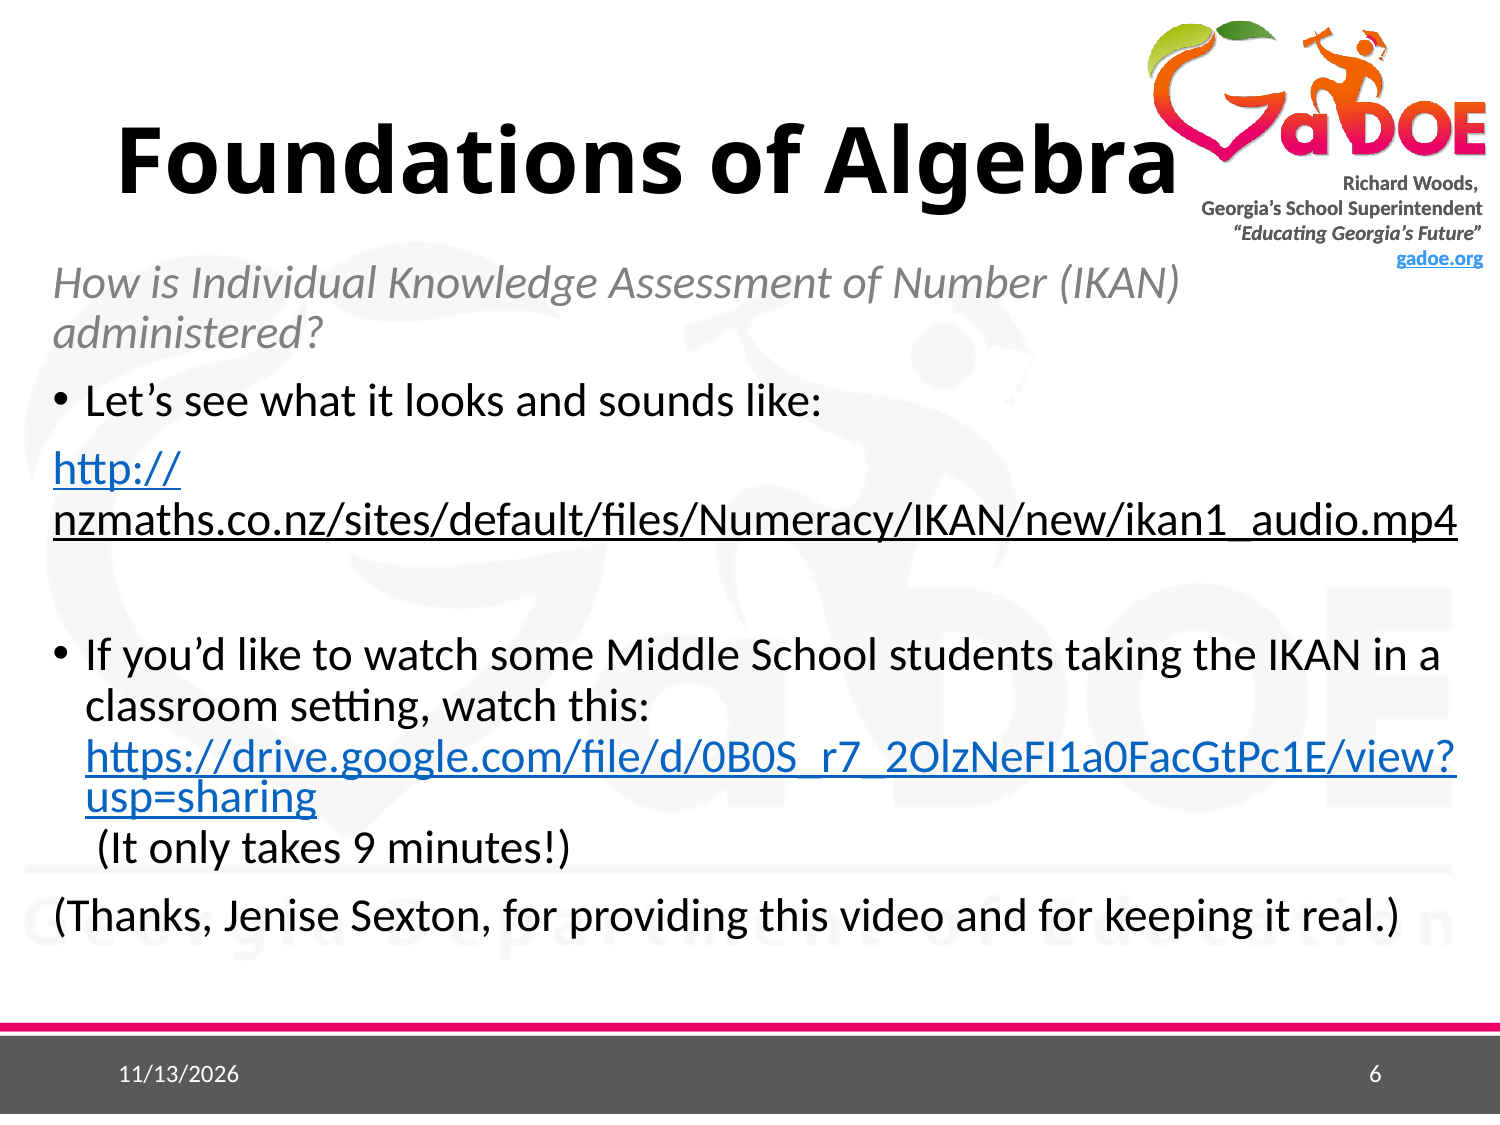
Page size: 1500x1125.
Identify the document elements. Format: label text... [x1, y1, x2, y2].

picture [19, 235, 1473, 980]
title Foundations of Algebra [99, 54, 1263, 249]
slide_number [103, 1042, 441, 1103]
picture [1263, 235, 1473, 249]
picture [1135, 8, 1499, 164]
slide_number 6 [1059, 1042, 1397, 1103]
list How is Individual Knowledge Assessment of Number (IKAN) administered? Let’s see what it looks and sounds like: http://nzmaths.co.nz/sites/default/files/Numeracy/IKAN/new/ikan1_audio.mp4 If you’d like to watch some Middle School students taking the IKAN in a classroom setting, watch this: https://drive.google.com/file/d/0B0S_r7_2OlzNeFI1a0FacGtPc1E/view?usp=sharing (It only takes 9 minutes!) (Thanks, Jenise Sexton, for providing this video and for keeping it real.) [37, 249, 1475, 964]
